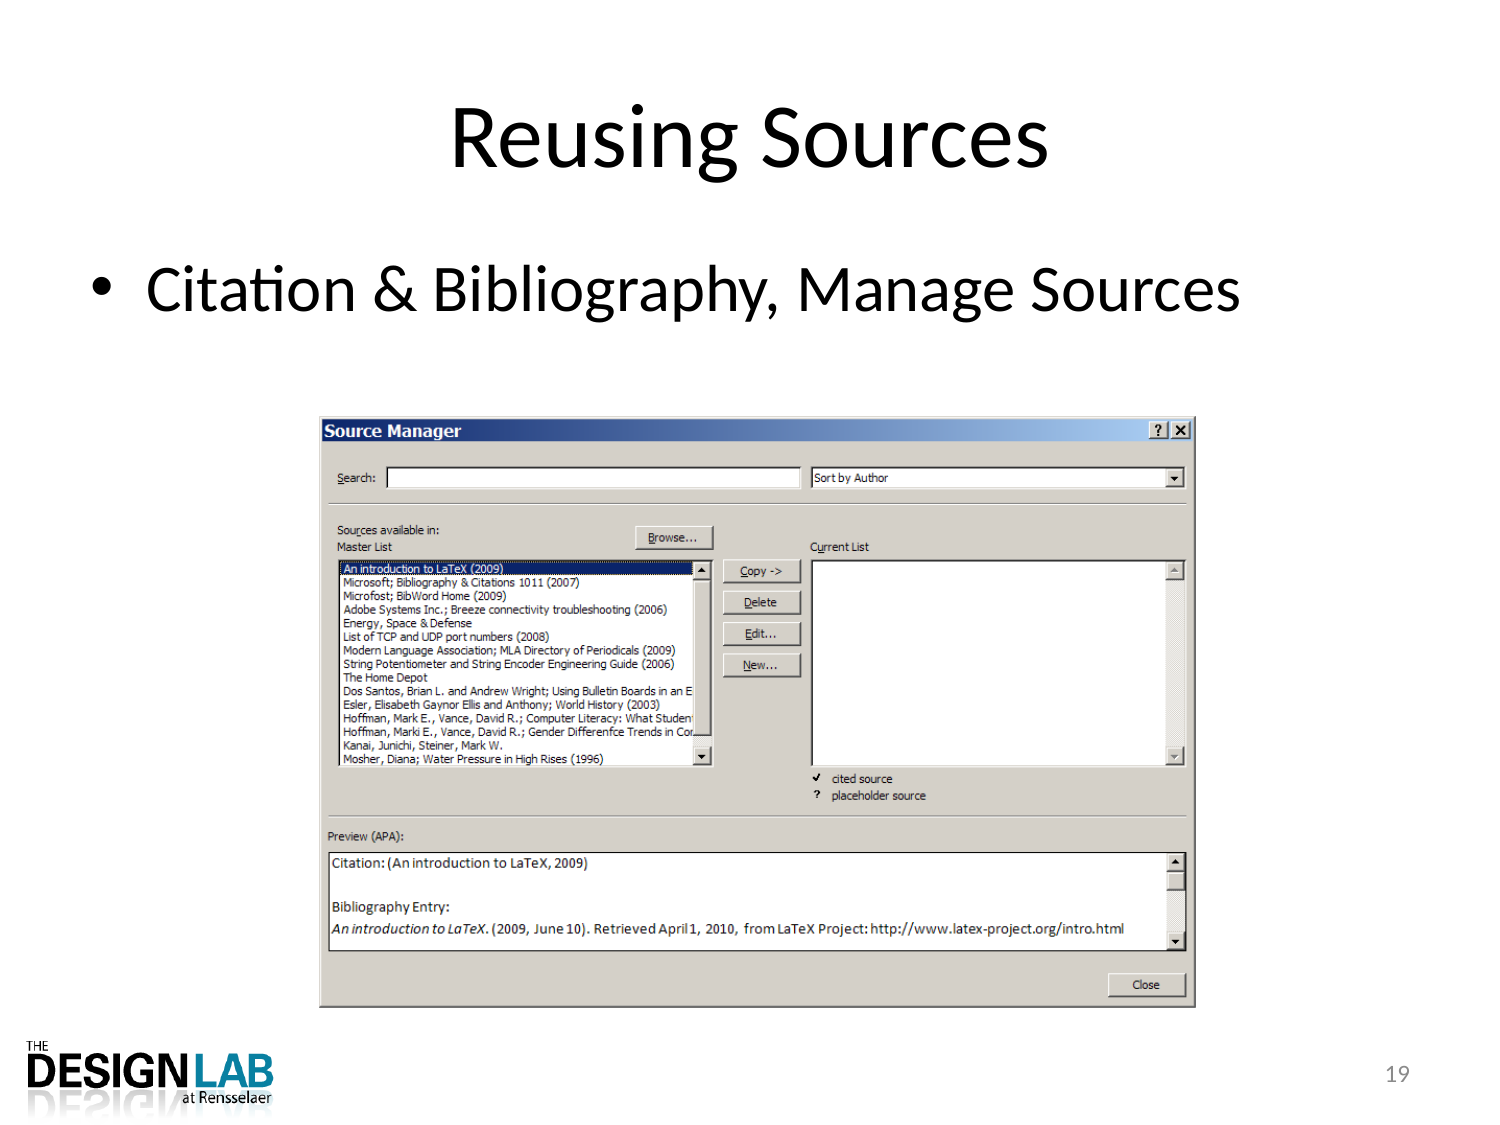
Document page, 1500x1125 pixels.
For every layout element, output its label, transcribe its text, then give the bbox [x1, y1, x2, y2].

slide_number 19 [1074, 1042, 1425, 1103]
list Citation & Bibliography, Manage Sources [75, 237, 1425, 413]
title Reusing Sources [75, 37, 1425, 225]
picture [24, 1037, 275, 1125]
picture [314, 412, 1201, 1013]
